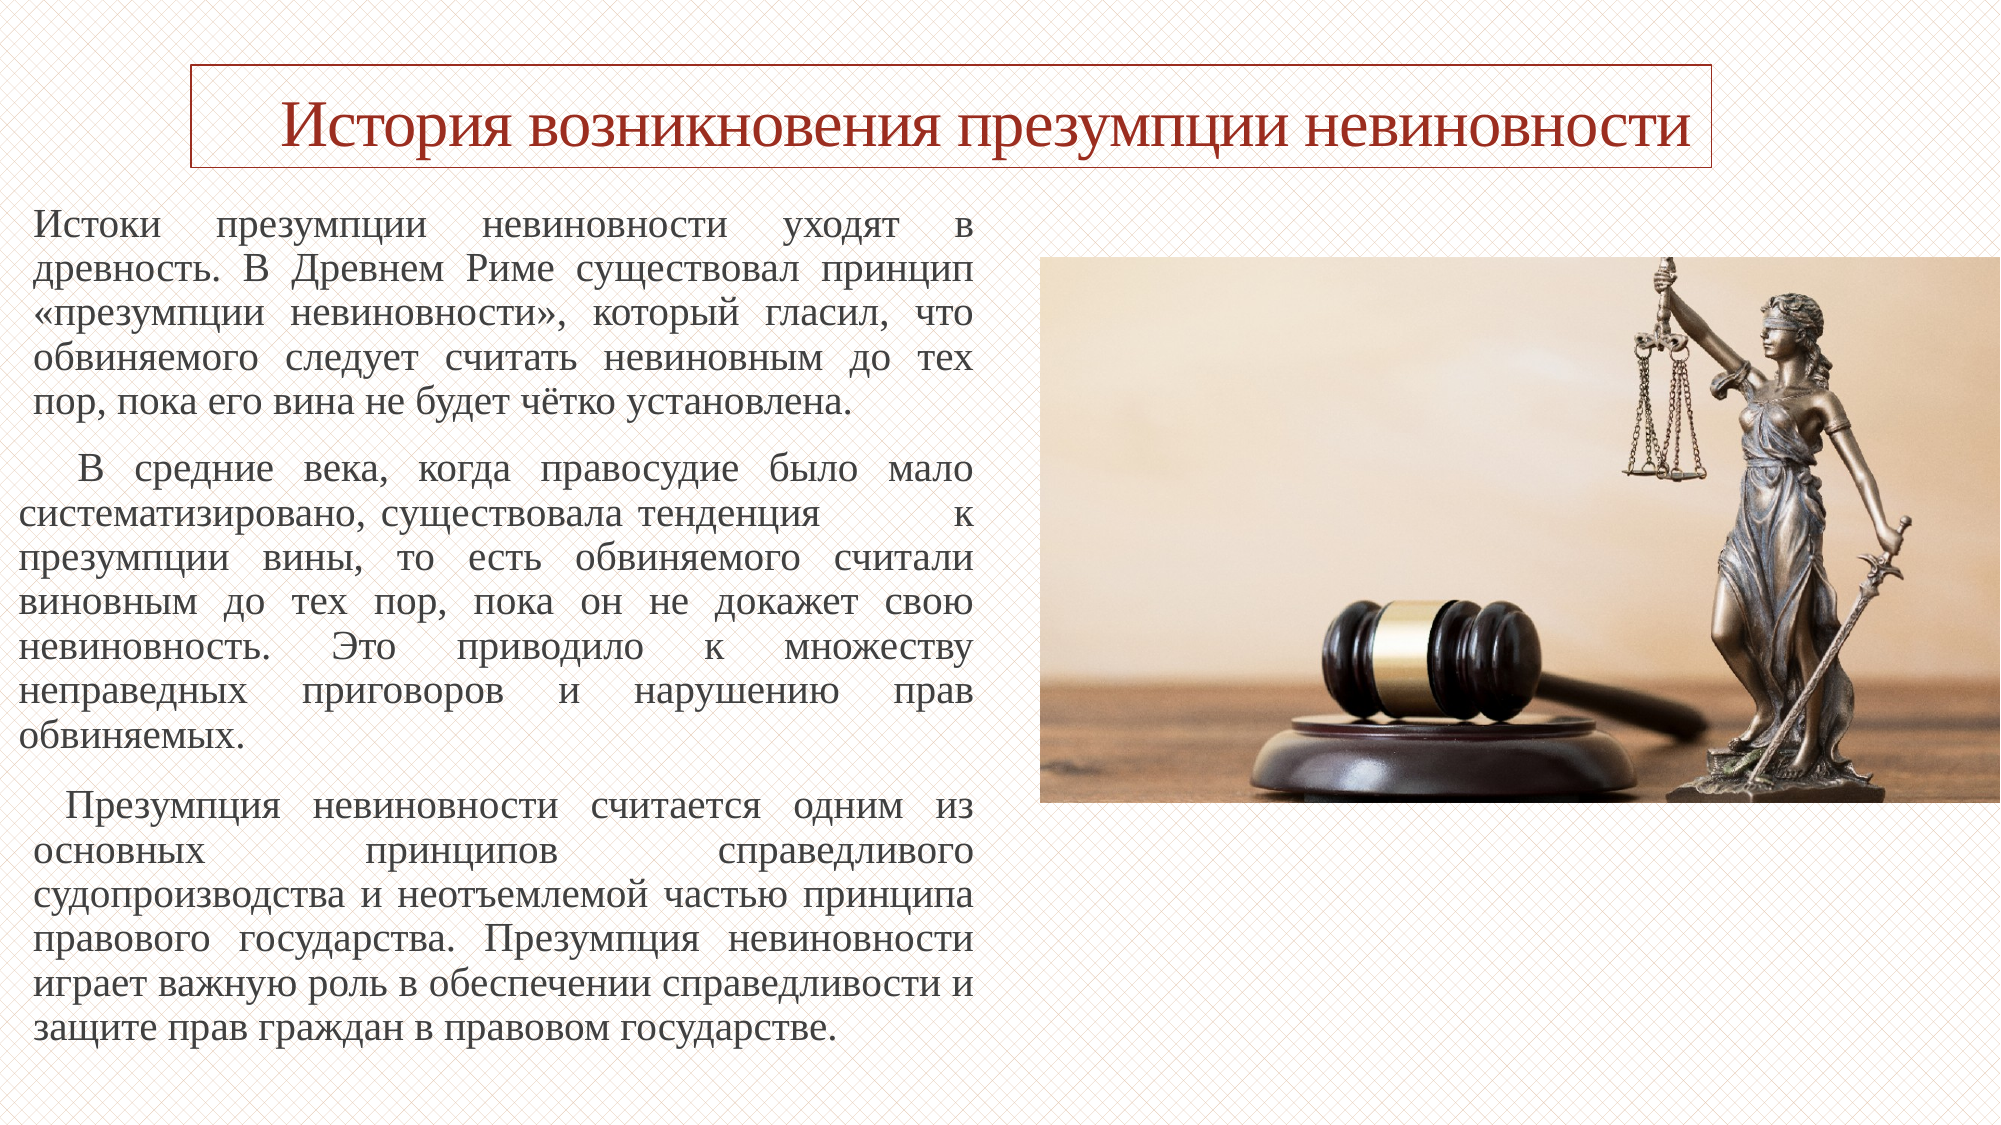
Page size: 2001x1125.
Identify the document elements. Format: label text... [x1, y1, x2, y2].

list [1039, 257, 2000, 804]
title История возникновения презумпции невиновности [190, 64, 1712, 168]
list Истоки презумпции невиновности уходят в древность. В Древнем Риме существовал принцип «презумпции невиновности», который гласил, что обвиняемого следует считать невиновным до тех пор, пока его вина не будет чётко установлена. В средние века, когда правосудие было мало систематизировано, существовала тенденция к презумпции вины, то есть обвиняемого считали виновным до тех пор, пока он не докажет свою невиновность. Это приводило к множеству неправедных приговоров и нарушению прав обвиняемых. Презумпция невиновности считается одним из основных принципов справедливого судопроизводства и неотъемлемой частью принципа правового государства. Презумпция невиновности играет важную роль в обеспечении справедливости и защите прав граждан в правовом государстве. [18, 194, 975, 1063]
